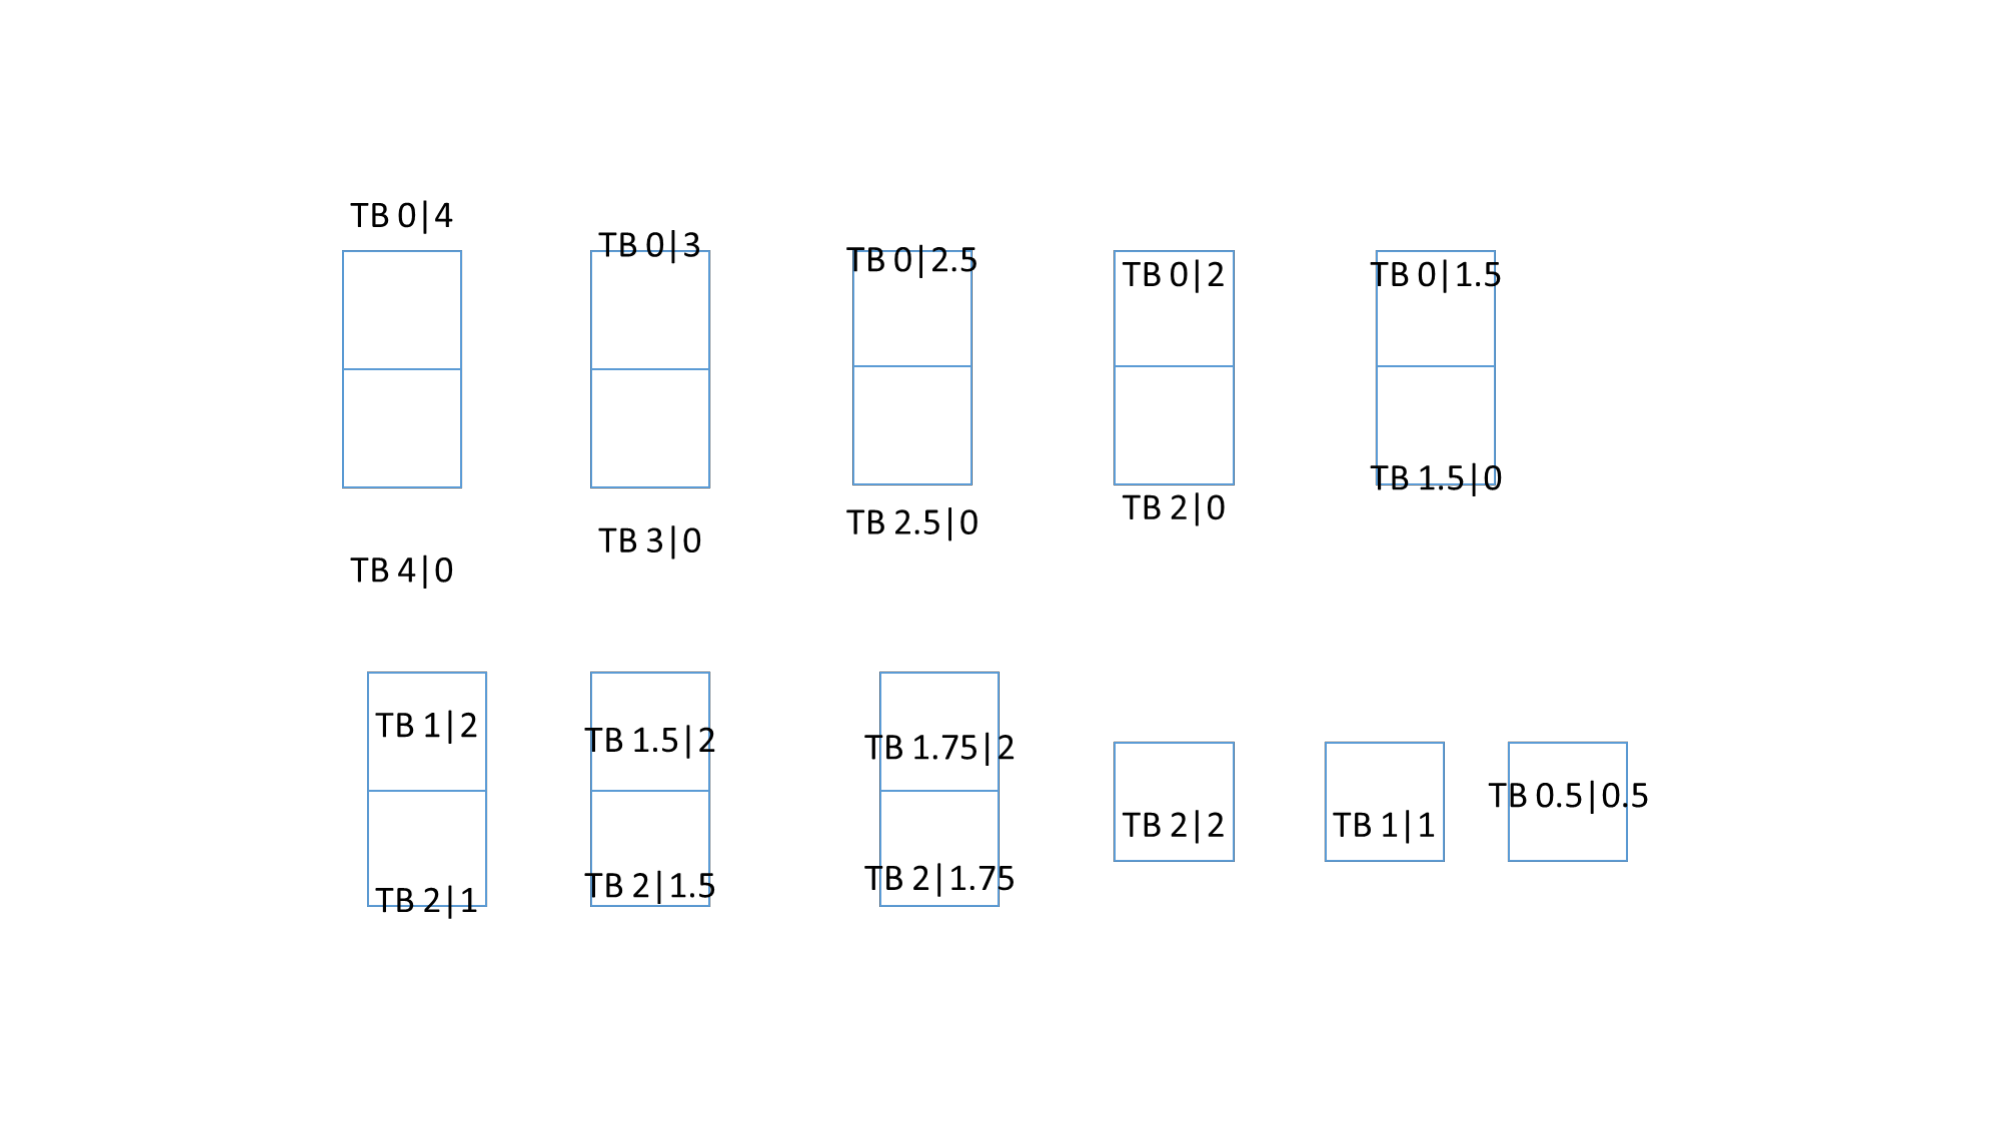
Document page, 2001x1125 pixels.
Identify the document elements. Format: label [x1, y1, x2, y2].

picture [327, 179, 1673, 945]
